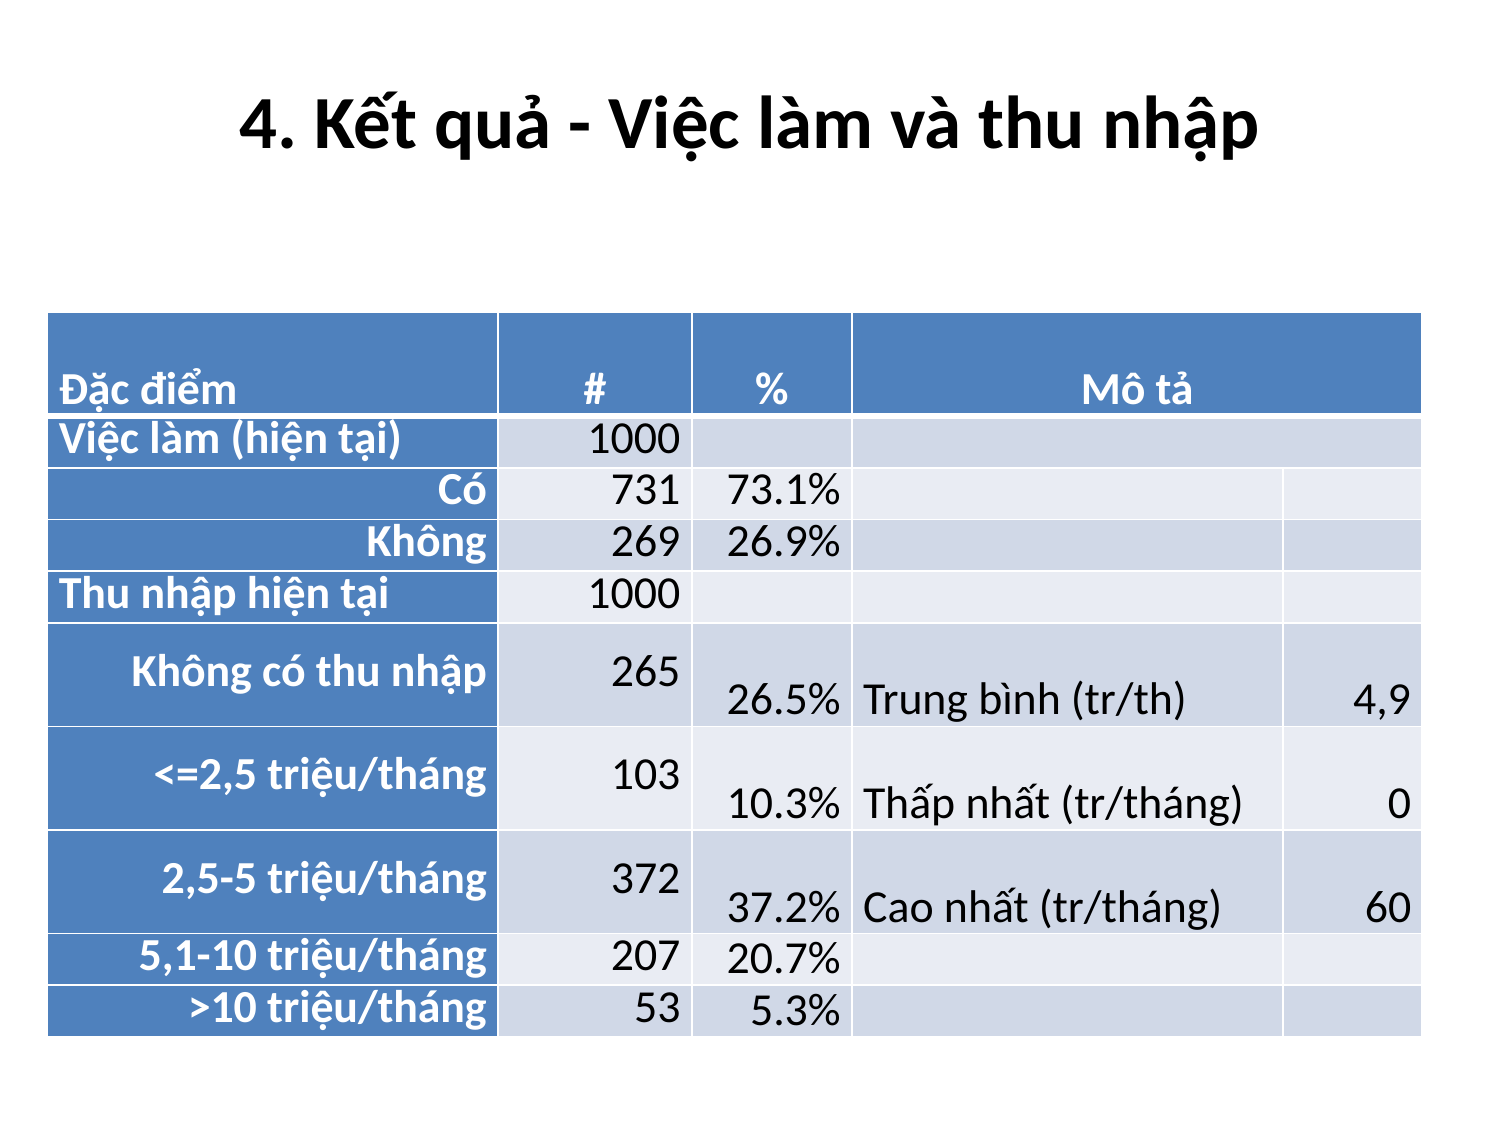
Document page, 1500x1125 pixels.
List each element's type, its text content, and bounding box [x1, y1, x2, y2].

table_cell [693, 419, 851, 467]
table_cell [853, 520, 1282, 570]
table_cell <=2,5 triệu/tháng [48, 727, 497, 829]
table_cell 60 [1284, 831, 1421, 933]
table_cell [853, 419, 1421, 467]
table_cell Không [48, 520, 497, 570]
table_cell 73.1% [693, 469, 851, 519]
table_header Đặc điểm [48, 313, 497, 413]
table_cell Việc làm (hiện tại) [48, 419, 497, 467]
table_cell 20.7% [693, 934, 851, 984]
table_cell [853, 572, 1282, 622]
table_cell [853, 934, 1282, 984]
table_cell Không có thu nhập [48, 624, 497, 726]
table_header Mô tả [853, 313, 1421, 413]
table_cell 5.3% [693, 986, 851, 1036]
table_cell 26.5% [693, 624, 851, 726]
table_cell 265 [499, 624, 691, 726]
table_cell 372 [499, 831, 691, 933]
table_cell 207 [499, 934, 691, 984]
table_cell 53 [499, 986, 691, 1036]
table_cell Trung bình (tr/th) [853, 624, 1282, 726]
table_cell Có [48, 469, 497, 519]
table_header % [693, 313, 851, 413]
table_cell [853, 986, 1282, 1036]
table_cell 1000 [499, 419, 691, 467]
table_cell [853, 469, 1282, 519]
table_header # [499, 313, 691, 413]
table_cell 103 [499, 727, 691, 829]
table_cell 2,5-5 triệu/tháng [48, 831, 497, 933]
table_cell >10 triệu/tháng [48, 986, 497, 1036]
table_cell [1284, 469, 1421, 519]
table_cell 26.9% [693, 520, 851, 570]
table_cell 10.3% [693, 727, 851, 829]
table_cell Thu nhập hiện tại [48, 572, 497, 622]
table_cell Thấp nhất (tr/tháng) [853, 727, 1282, 829]
table_cell [1284, 572, 1421, 622]
table_cell 731 [499, 469, 691, 519]
table_cell [1284, 934, 1421, 984]
title 4. Kết quả - Việc làm và thu nhập [75, 24, 1425, 213]
table_cell 5,1-10 triệu/tháng [48, 934, 497, 984]
table_cell 37.2% [693, 831, 851, 933]
table_cell [693, 572, 851, 622]
table_cell 1000 [499, 572, 691, 622]
table_cell 0 [1284, 727, 1421, 829]
table_cell 269 [499, 520, 691, 570]
table_cell [1284, 520, 1421, 570]
table_cell Cao nhất (tr/tháng) [853, 831, 1282, 933]
table_cell [1284, 986, 1421, 1036]
table_cell 4,9 [1284, 624, 1421, 726]
